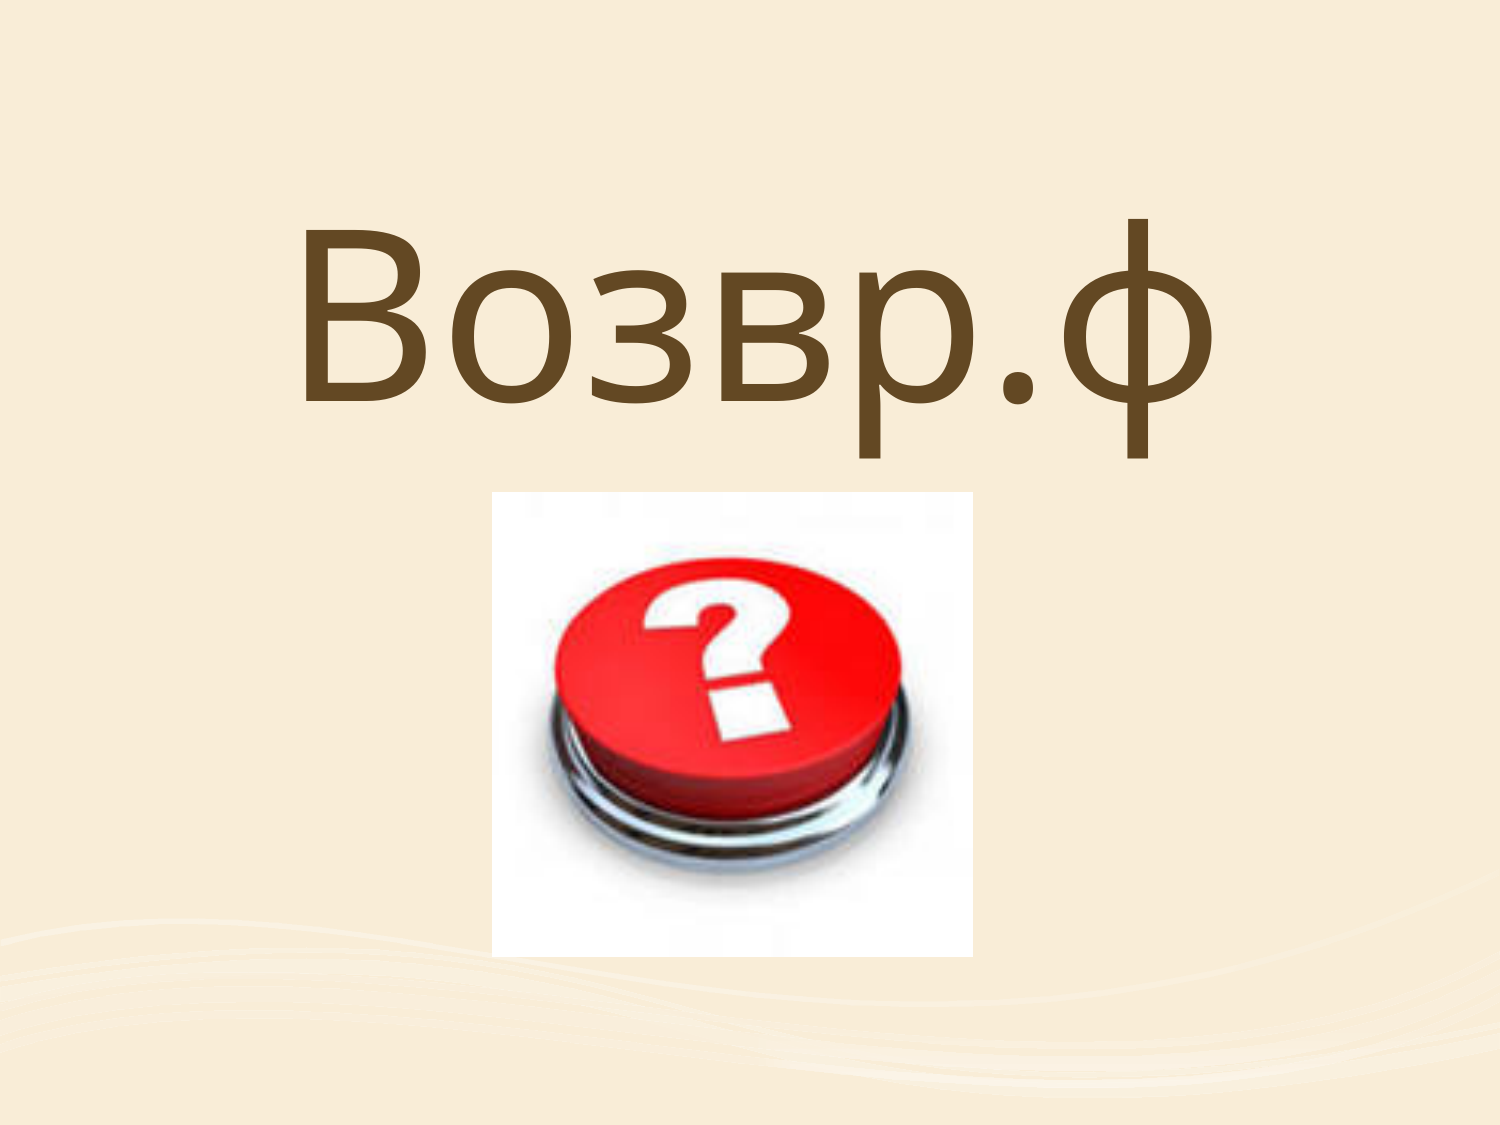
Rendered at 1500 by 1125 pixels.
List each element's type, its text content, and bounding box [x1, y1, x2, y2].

list Возвр.ф [128, 187, 1311, 810]
picture [492, 492, 973, 957]
